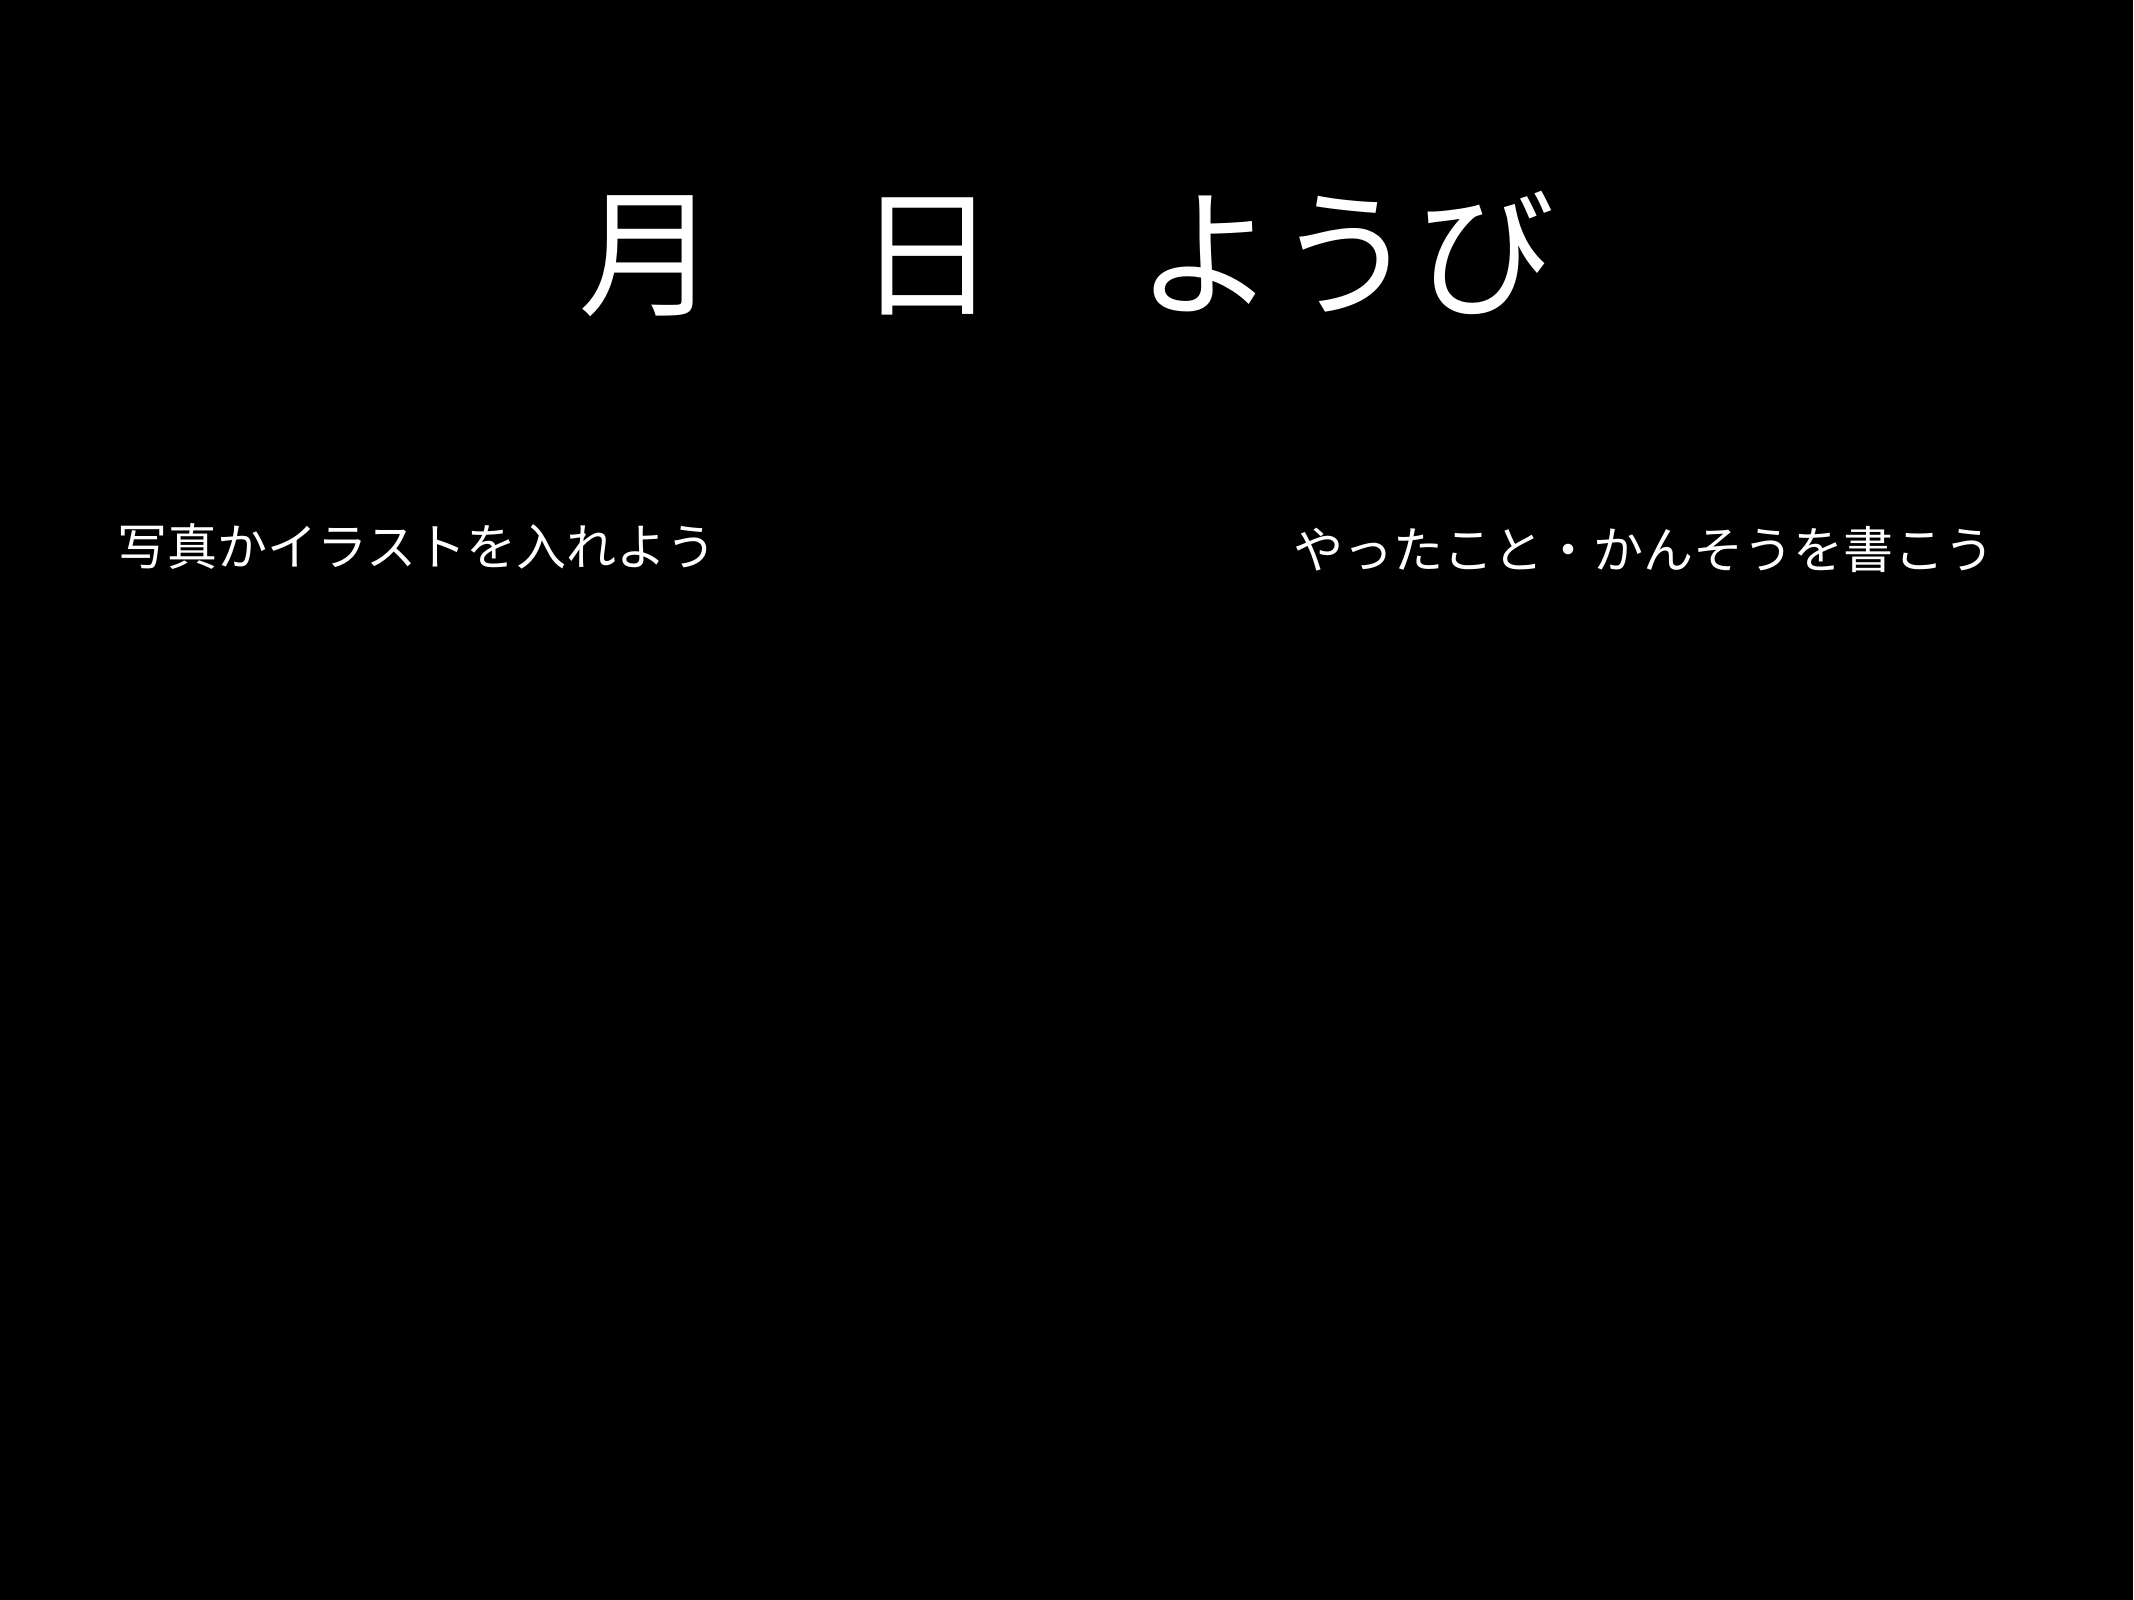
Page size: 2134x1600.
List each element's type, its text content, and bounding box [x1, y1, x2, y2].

text_box やったこと・かんそうを書こう [1285, 510, 2003, 707]
text_box 写真かイラストを入れよう [108, 507, 725, 585]
title 月 日 ようび [155, 72, 1978, 428]
